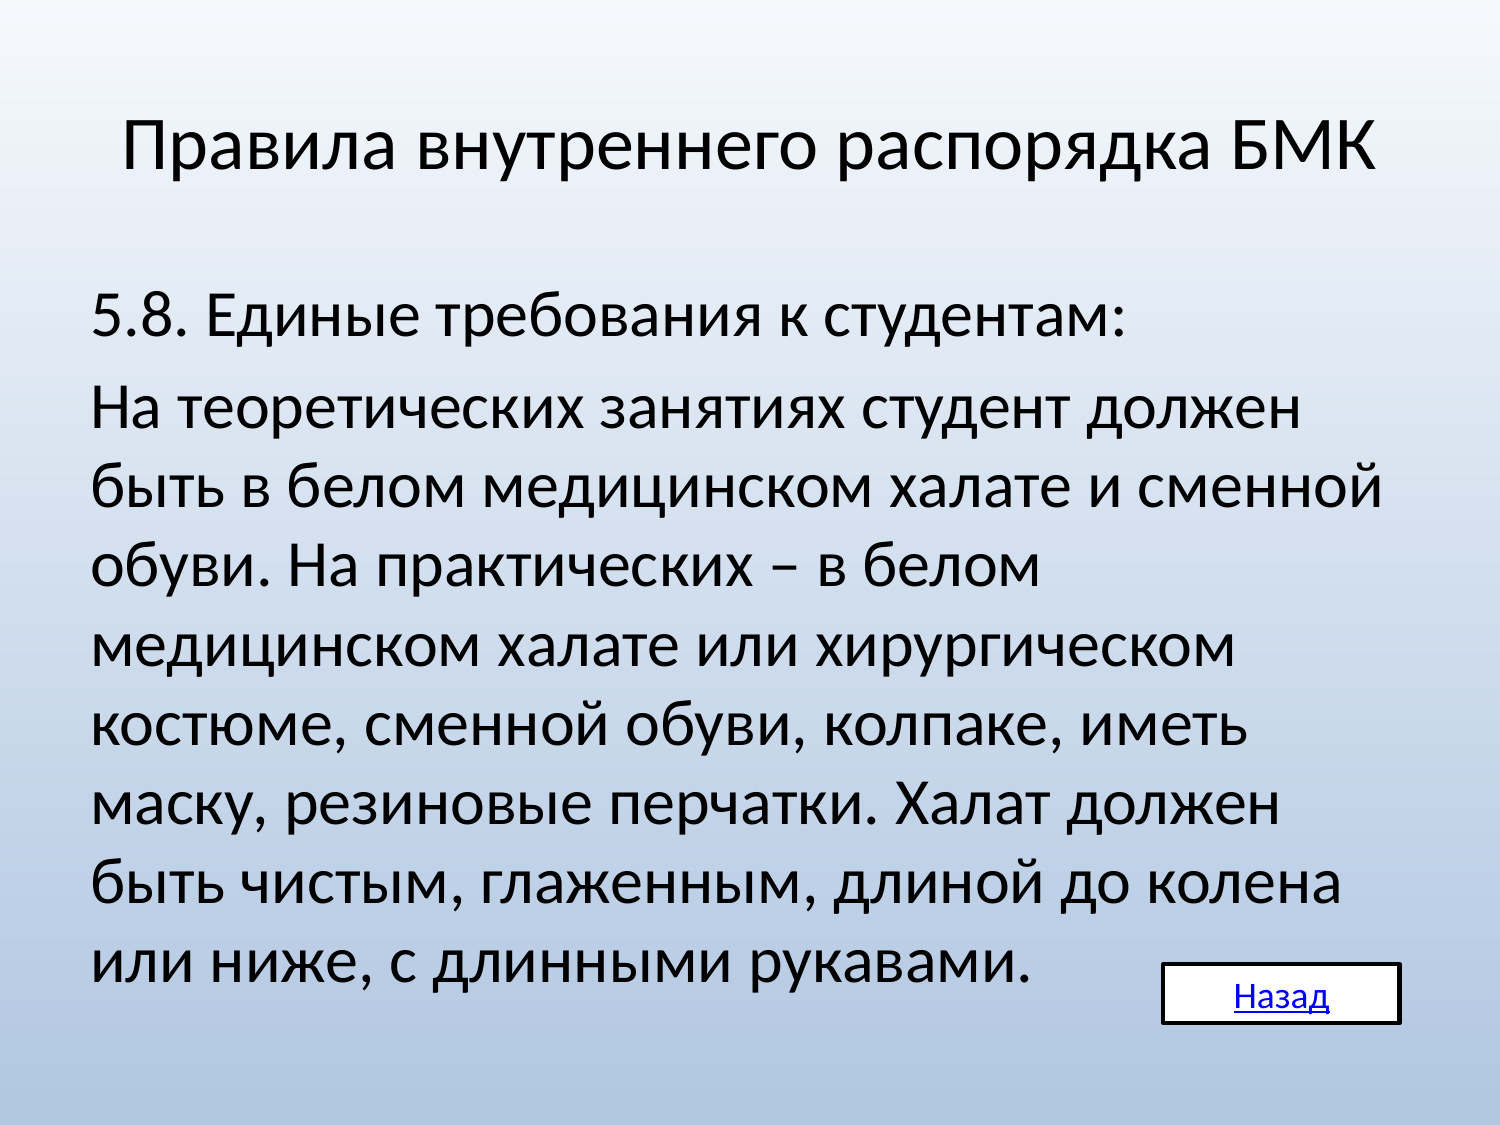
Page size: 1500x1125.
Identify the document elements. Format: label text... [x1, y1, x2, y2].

text_box Назад [1161, 962, 1402, 1025]
list 5.8. Единые требования к студентам: На теоретических занятиях студент должен быть в белом медицинском халате и сменной обуви. На практических – в белом медицинском халате или хирургическом костюме, сменной обуви, колпаке, иметь маску, резиновые перчатки. Халат должен быть чистым, глаженным, длиной до колена или ниже, с длинными рукавами. [75, 262, 1425, 1005]
title Правила внутреннего распорядка БМК [75, 45, 1425, 233]
